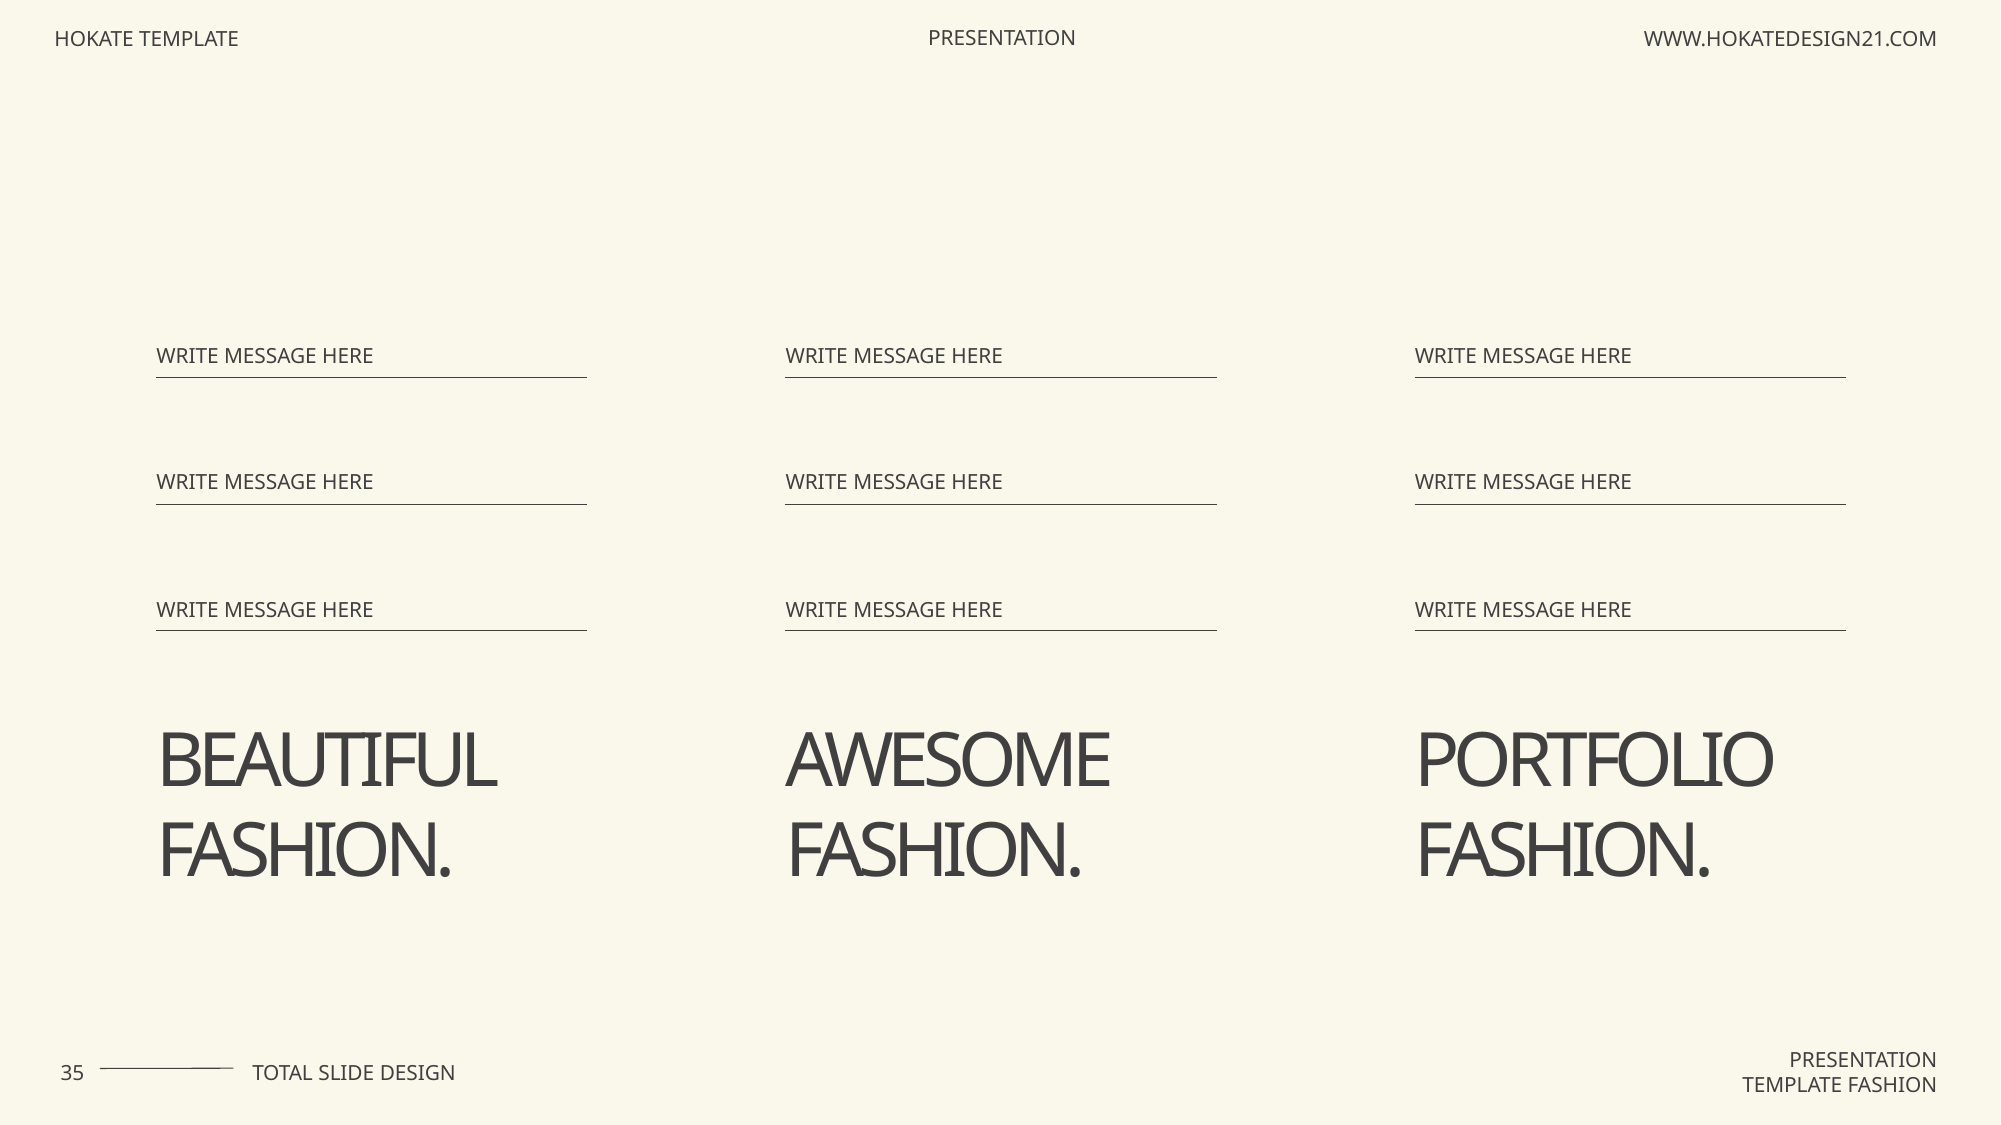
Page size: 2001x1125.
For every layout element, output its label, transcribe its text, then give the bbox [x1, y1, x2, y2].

text_box PRESENTATION TEMPLATE FASHION [1670, 1039, 1953, 1097]
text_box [45, 1039, 488, 1098]
text_box WRITE MESSAGE HERE [1400, 334, 1650, 375]
text_box WRITE MESSAGE HERE [141, 461, 392, 502]
text_box WRITE MESSAGE HERE [770, 334, 1021, 375]
text_box WWW.HOKATEDESIGN21.COM [1616, 18, 1953, 67]
text_box AWESOME FASHION. [770, 703, 1217, 899]
text_box WRITE MESSAGE HERE [770, 461, 1021, 502]
text_box PRESENTATION [834, 17, 1170, 67]
text_box HOKATE TEMPLATE [39, 18, 375, 67]
text_box WRITE MESSAGE HERE [1400, 461, 1650, 502]
text_box PORTFOLIO FASHION. [1400, 703, 1846, 899]
text_box WRITE MESSAGE HERE [1400, 588, 1650, 629]
text_box WRITE MESSAGE HERE [141, 334, 392, 375]
text_box WRITE MESSAGE HERE [141, 588, 392, 629]
text_box BEAUTIFUL FASHION. [141, 703, 588, 899]
text_box WRITE MESSAGE HERE [770, 588, 1021, 629]
